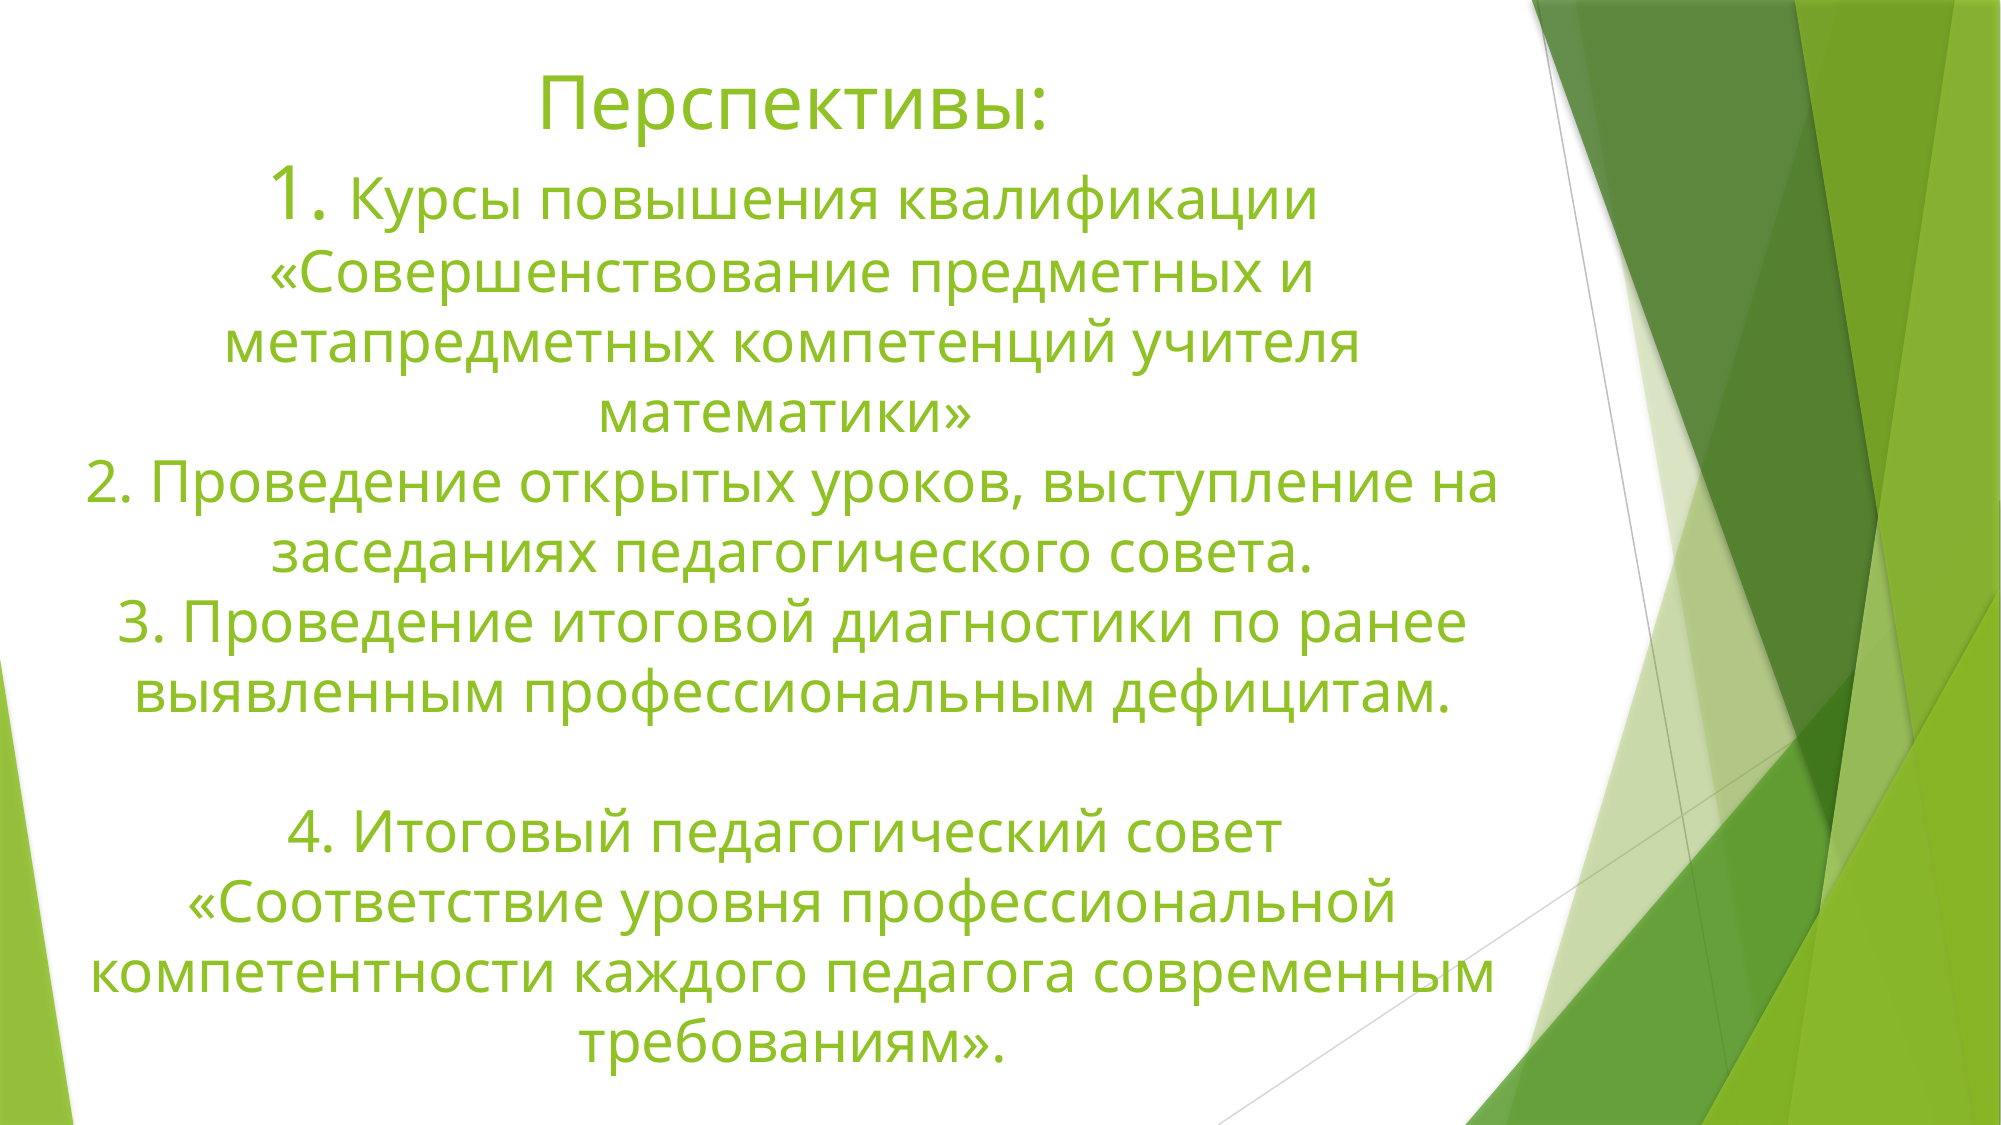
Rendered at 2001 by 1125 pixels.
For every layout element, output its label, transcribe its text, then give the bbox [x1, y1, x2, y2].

title Перспективы: 1. Курсы повышения квалификации «Совершенствование предметных и метапредметных компетенций учителя математики» 2. Проведение открытых уроков, выступление на заседаниях педагогического совета. 3. Проведение итоговой диагностики по ранее выявленным профессиональным дефицитам. 4. Итоговый педагогический совет «Соответствие уровня профессиональной компетентности каждого педагога современным требованиям». [67, 47, 1519, 1030]
